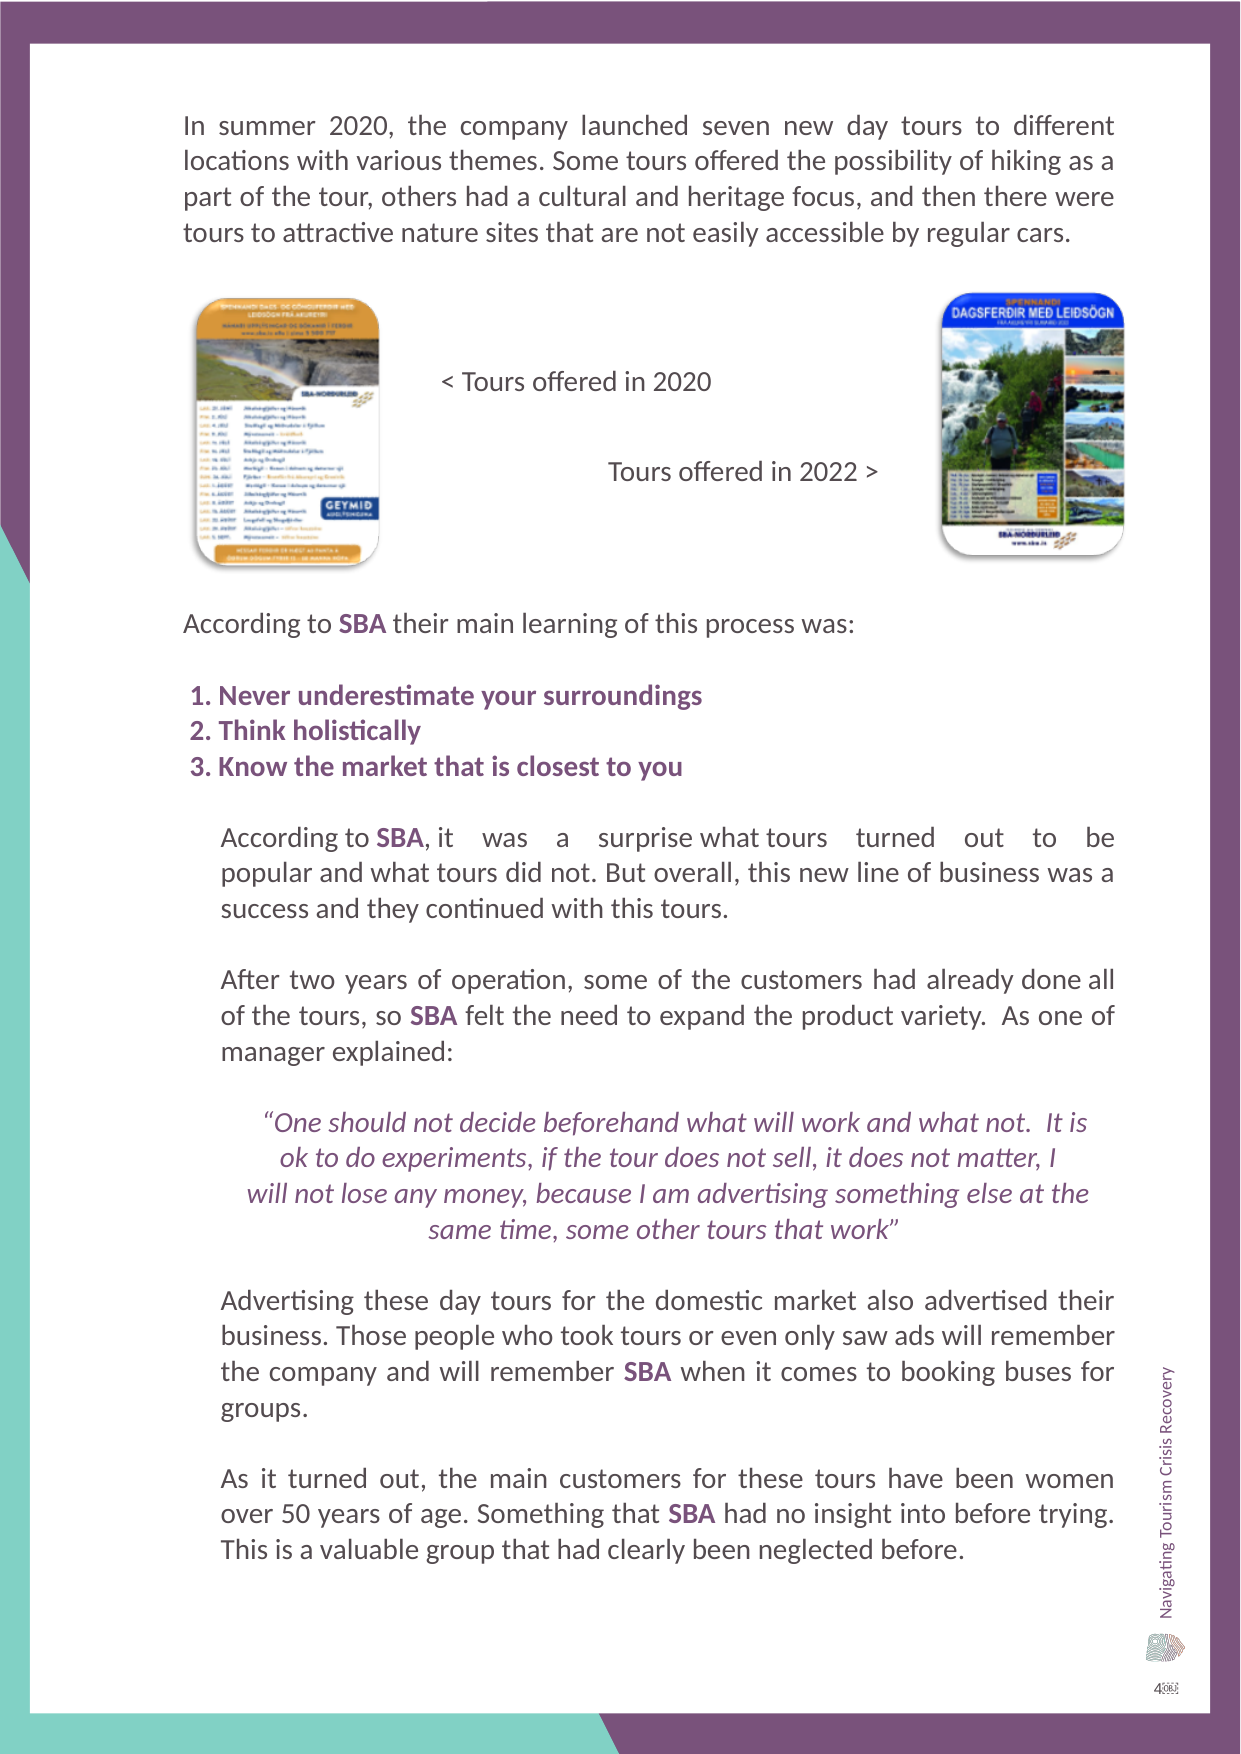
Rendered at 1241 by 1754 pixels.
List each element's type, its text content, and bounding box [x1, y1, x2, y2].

picture [184, 290, 386, 579]
picture [929, 286, 1131, 570]
picture [1142, 1631, 1189, 1667]
list In summer 2020, the company launched seven new day tours to different locations with various themes. Some tours offered the possibility of hiking as a part of the tour, others had a cultural and heritage focus, and then there were tours to attractive nature sites that are not easily accessible by regular cars. According to SBA their main learning of this process was: 1. Never underestimate your surroundings 2. Think holistically 3. Know the market that is closest to you According to SBA, it was a surprise what tours turned out to be popular and what tours did not. But overall, this new line of business was a success and they continued with this tours. After two years of operation, some of the customers had already done all of the tours, so SBA felt the need to expand the product variety. As one of manager explained: “One should not decide beforehand what will work and what not. It is ok to do experiments, if the tour does not sell, it does not matter, I will not lose any money, because I am advertising something else at the same time, some other tours that work” Advertising these day tours for the domestic market also advertised their business. Those people who took tours or even only saw ads will remember the company and will remember SBA when it comes to booking buses for groups. As it turned out, the main customers for these tours have been women over 50 years of age. Something that SBA had no insight into before trying. This is a valuable group that had clearly been neglected before. [168, 97, 1131, 1703]
text_box Tours offered in 2022 > [593, 444, 894, 495]
text_box < Tours offered in 2020 [426, 354, 727, 405]
